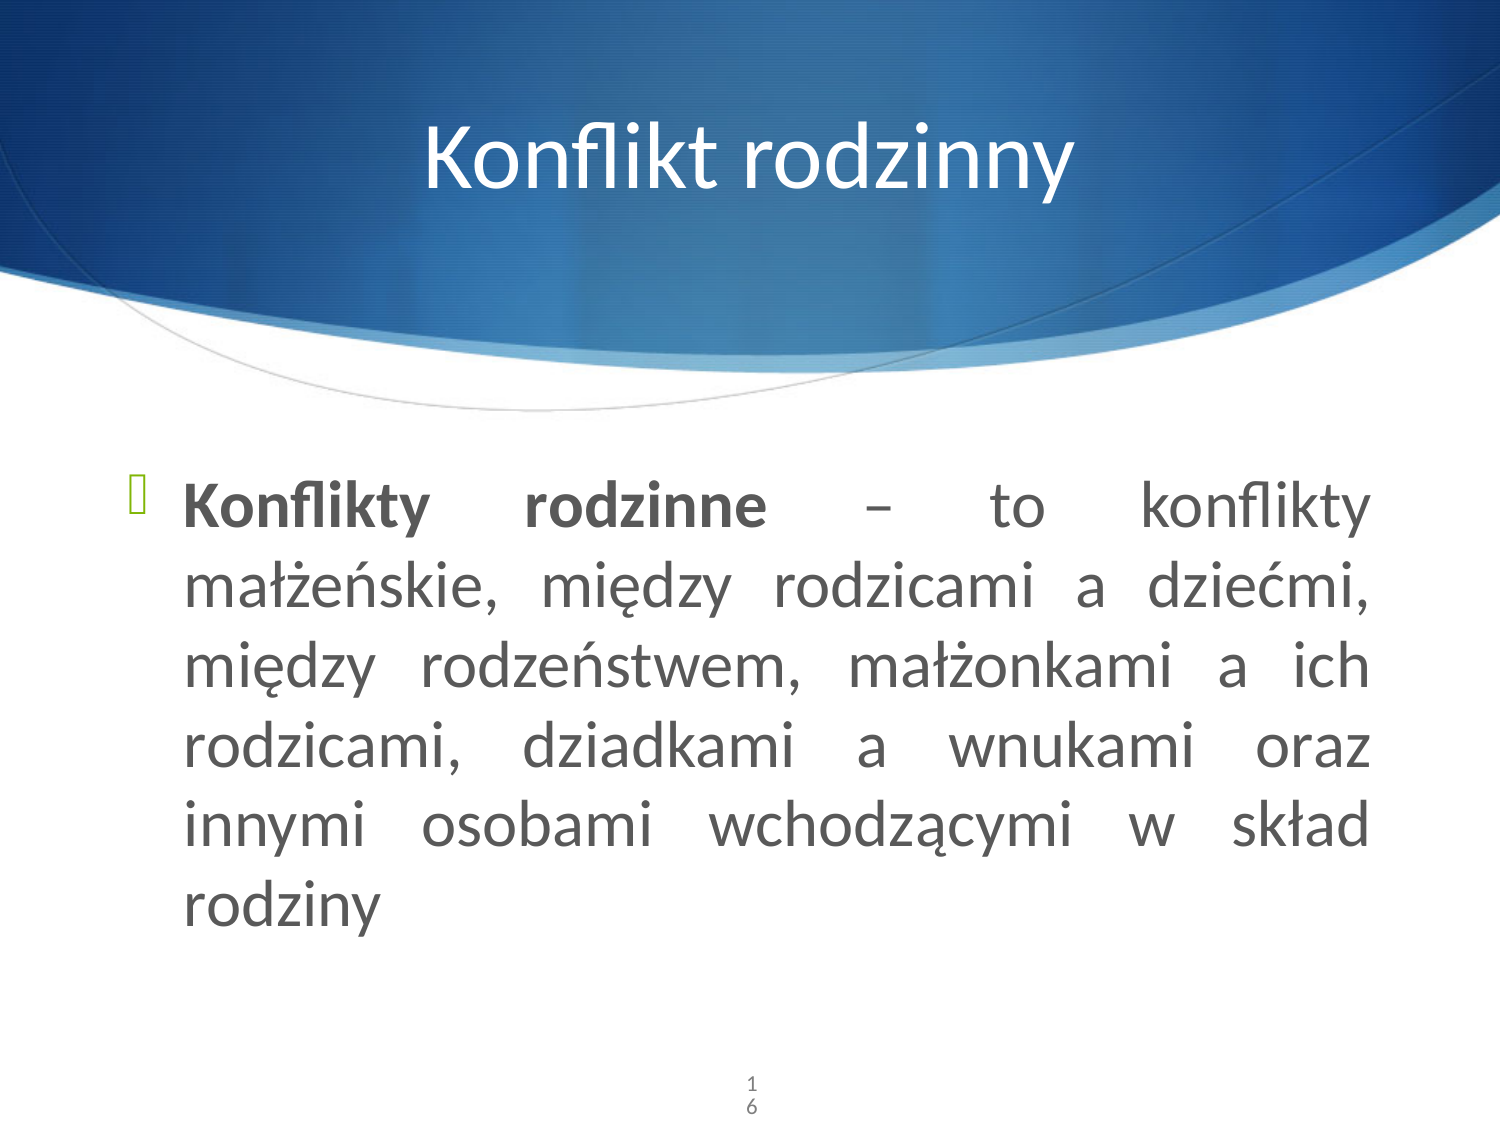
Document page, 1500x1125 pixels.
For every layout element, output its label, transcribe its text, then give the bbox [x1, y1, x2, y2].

title Konflikt rodzinny [75, 0, 1425, 301]
slide_number 16 [730, 1062, 769, 1103]
list Konflikty rodzinne – to konflikty małżeńskie, między rodzicami a dziećmi, między rodzeństwem, małżonkami a ich rodzicami, dziadkami a wnukami oraz innymi osobami wchodzącymi w skład rodziny [121, 454, 1379, 991]
picture [0, 0, 1500, 1125]
